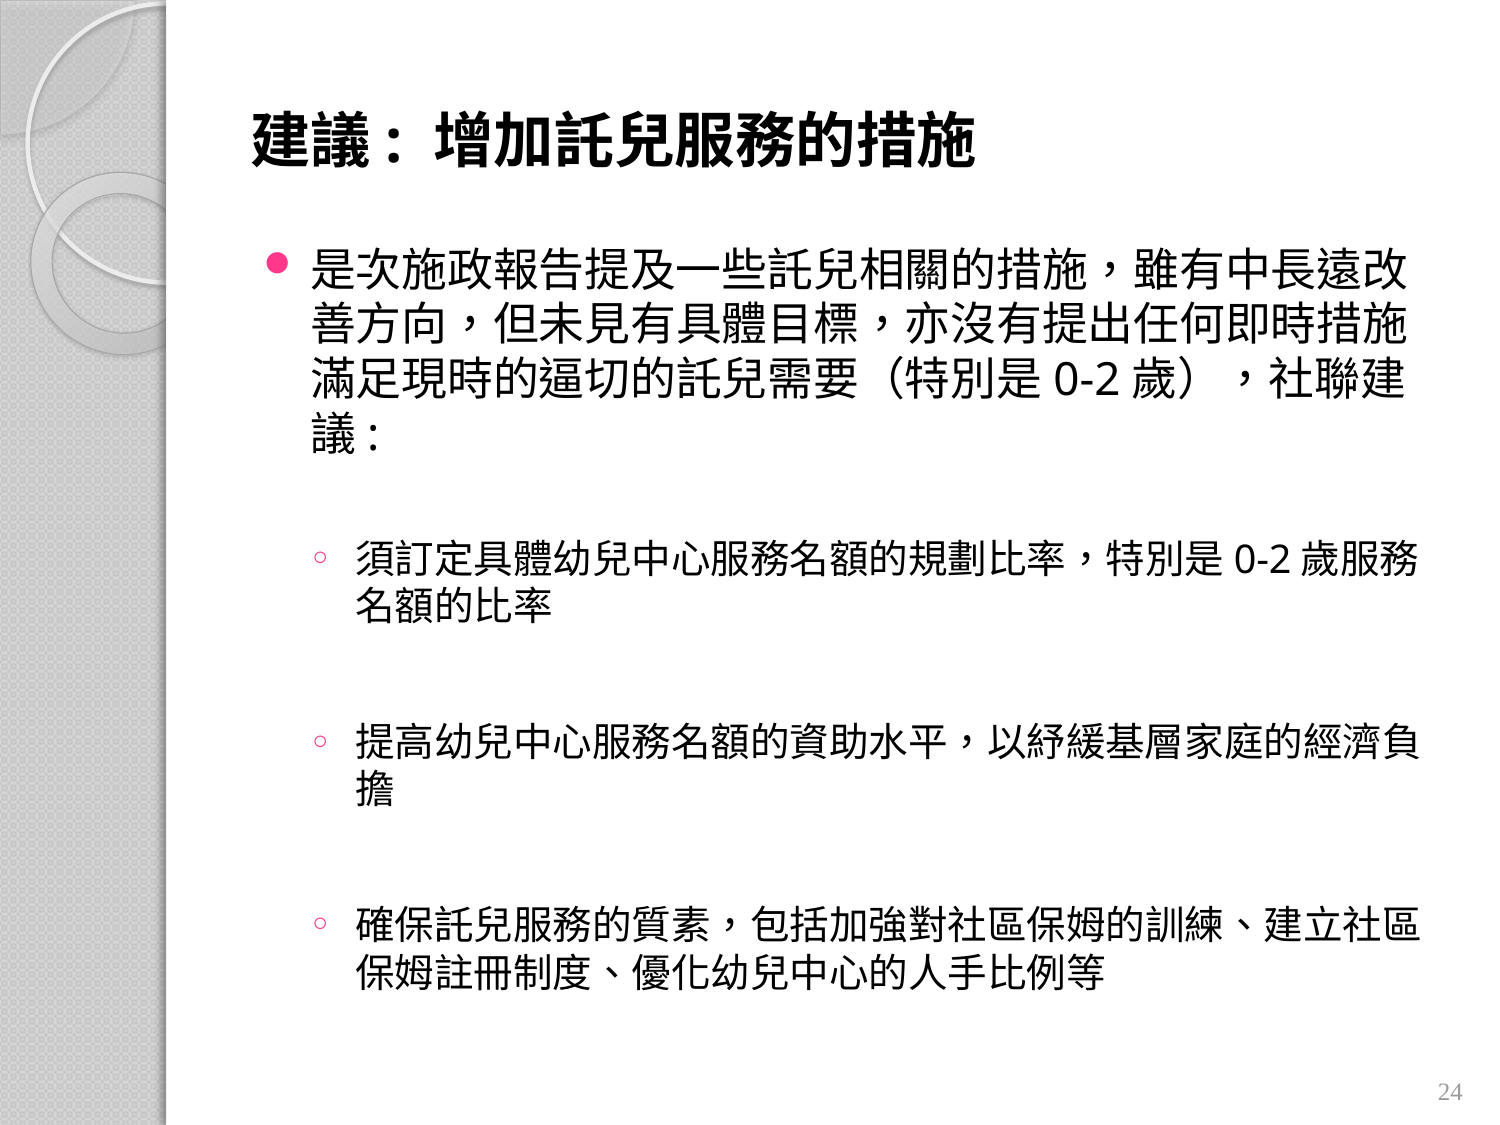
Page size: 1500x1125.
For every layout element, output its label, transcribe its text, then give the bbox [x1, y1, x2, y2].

list 是次施政報告提及一些託兒相關的措施，雖有中長遠改善方向，但未見有具體目標，亦沒有提出任何即時措施滿足現時的逼切的託兒需要（特別是0-2歲），社聯建議: 須訂定具體幼兒中心服務名額的規劃比率，特別是0-2歲服務名額的比率 提高幼兒中心服務名額的資助水平，以紓緩基層家庭的經濟負擔 確保託兒服務的質素，包括加強對社區保姆的訓練、建立社區保姆註冊制度、優化幼兒中心的人手比例等 [235, 232, 1466, 1102]
title 建議: 增加託兒服務的措施 [235, 45, 1466, 232]
slide_number 24 [1413, 1034, 1488, 1113]
